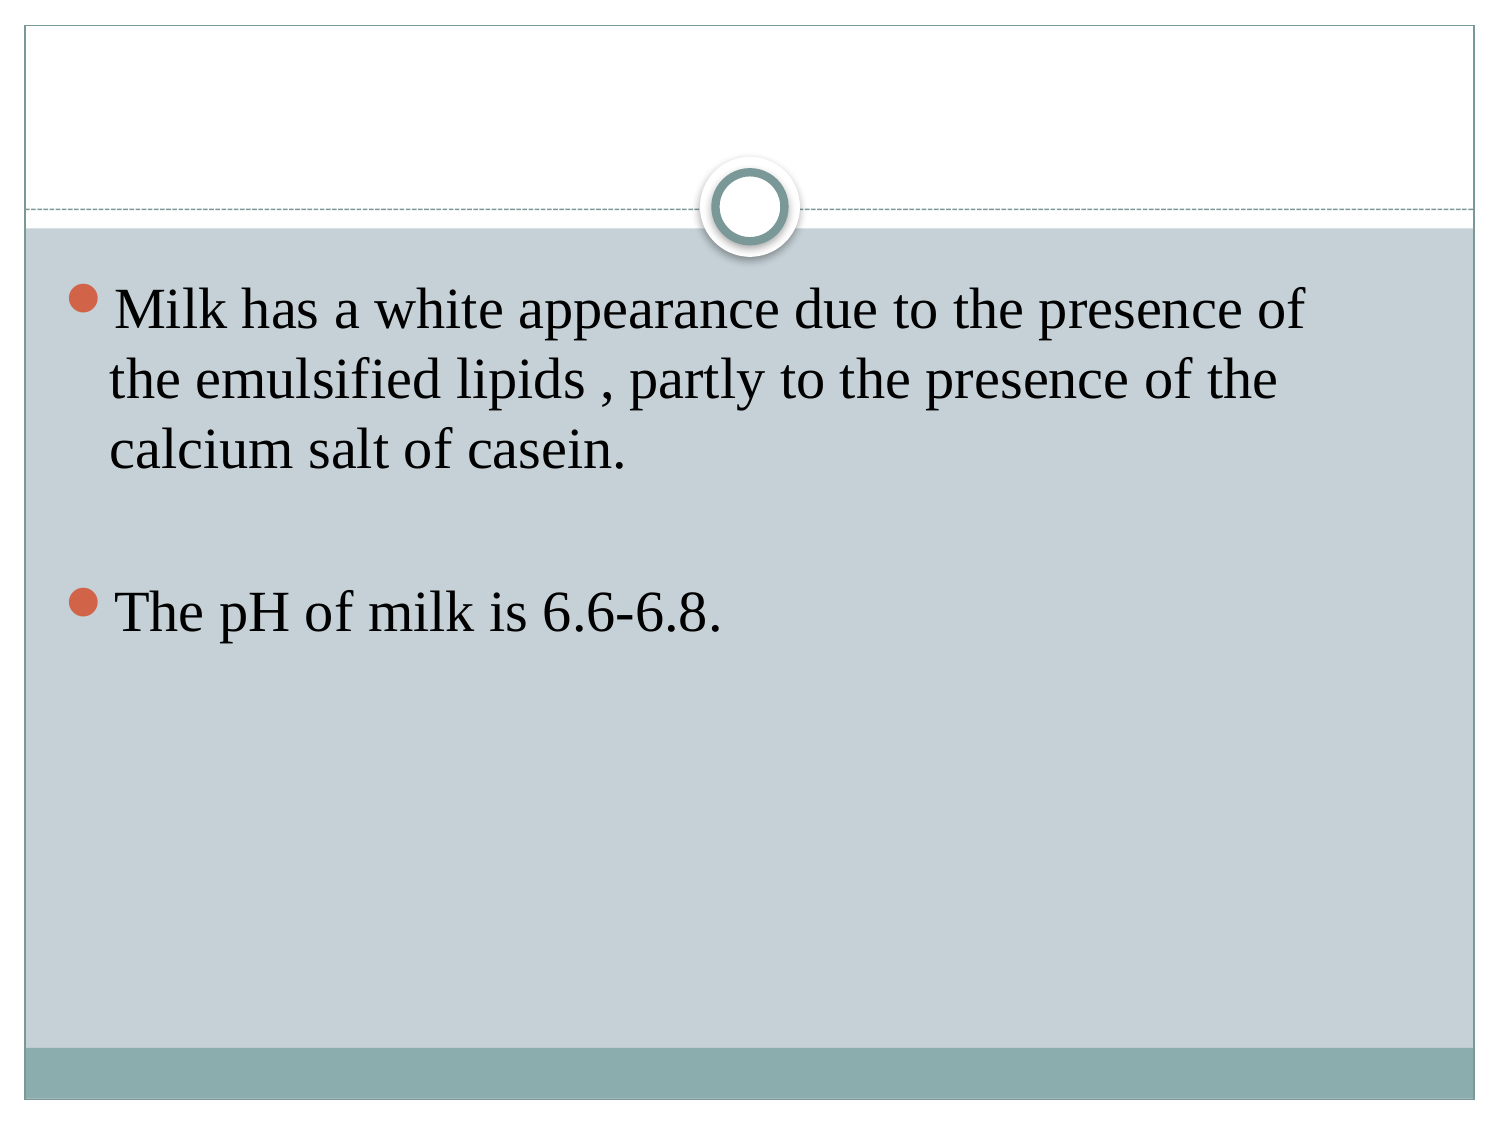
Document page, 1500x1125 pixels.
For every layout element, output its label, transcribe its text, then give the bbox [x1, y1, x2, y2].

list Milk has a white appearance due to the presence of the emulsified lipids , partly to the presence of the calcium salt of casein. The pH of milk is 6.6-6.8. [50, 262, 1338, 1125]
